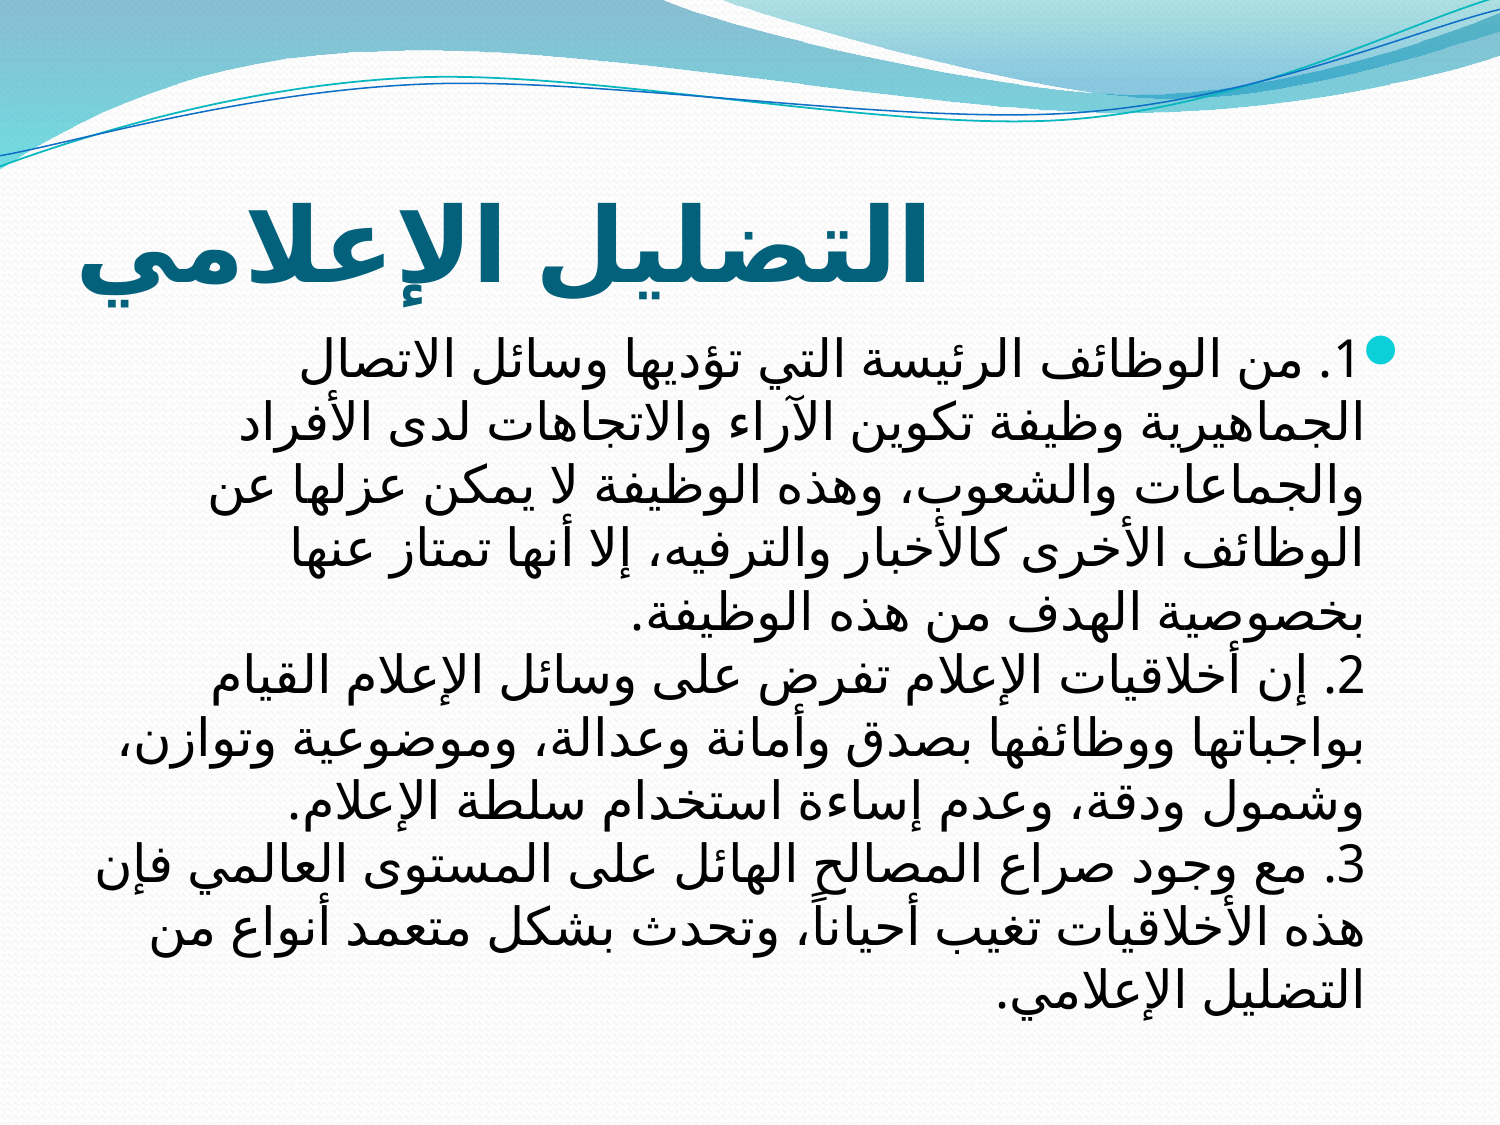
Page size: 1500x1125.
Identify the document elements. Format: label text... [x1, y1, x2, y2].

list 1. من الوظائف الرئيسة التي تؤديها وسائل الاتصال الجماهيرية وظيفة تكوين الآراء والاتجاهات لدى الأفراد والجماعات والشعوب، وهذه الوظيفة لا يمكن عزلها عن الوظائف الأخرى كالأخبار والترفيه، إلا أنها تمتاز عنها بخصوصية الهدف من هذه الوظيفة. 2. إن أخلاقيات الإعلام تفرض على وسائل الإعلام القيام بواجباتها ووظائفها بصدق وأمانة وعدالة، وموضوعية وتوازن، وشمول ودقة، وعدم إساءة استخدام سلطة الإعلام. 3. مع وجود صراع المصالح الهائل على المستوى العالمي فإن هذه الأخلاقيات تغيب أحياناً، وتحدث بشكل متعمد أنواع من التضليل الإعلامي. [75, 317, 1425, 1038]
title التضليل الإعلامي [75, 115, 1425, 303]
